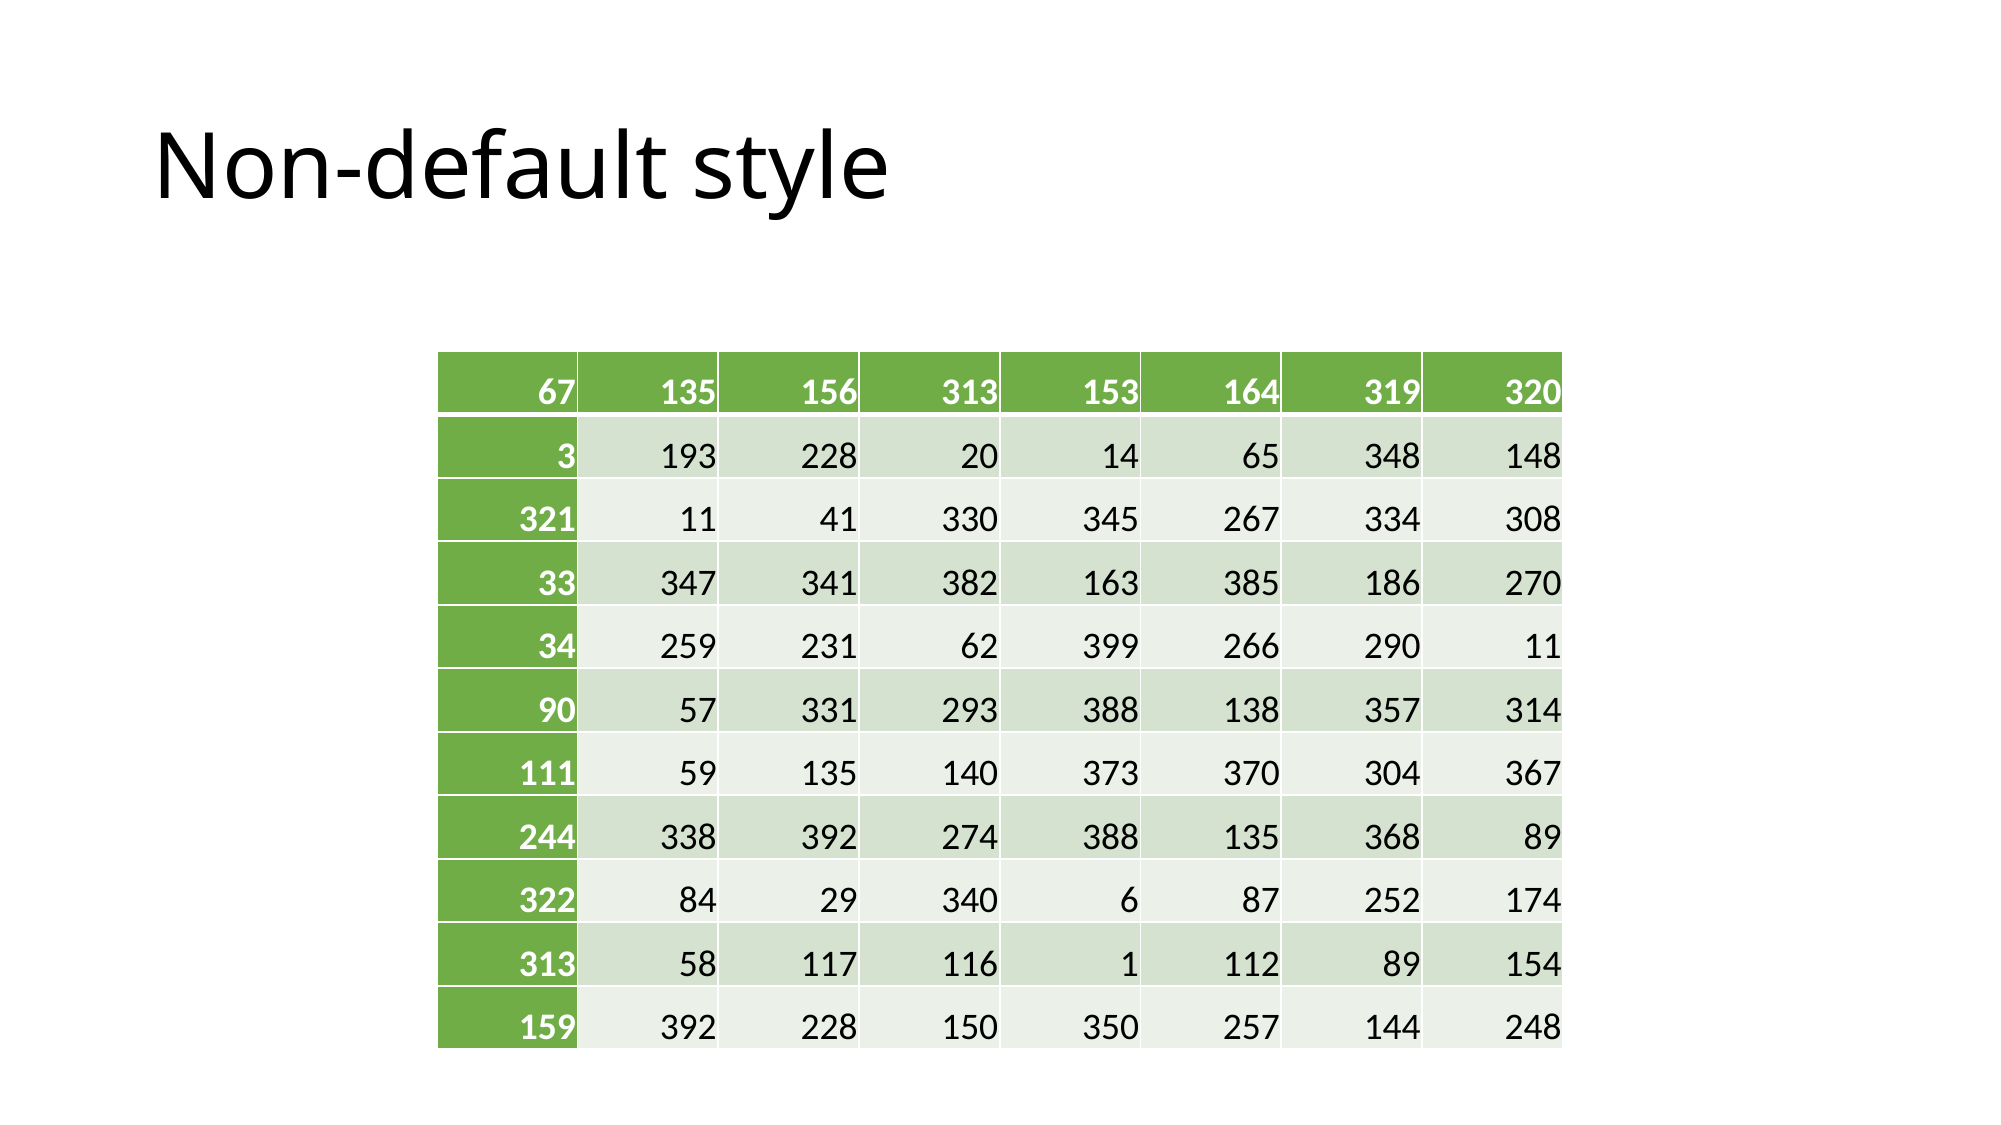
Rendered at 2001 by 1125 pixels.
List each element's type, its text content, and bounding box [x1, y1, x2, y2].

table_cell 58 [578, 923, 717, 985]
table_cell 274 [860, 796, 999, 858]
table_cell 59 [578, 733, 717, 794]
table_cell 148 [1423, 417, 1562, 477]
table_header 313 [860, 352, 999, 412]
table_cell 257 [1141, 987, 1280, 1048]
table_cell 388 [1001, 796, 1140, 858]
table_cell 135 [1141, 796, 1280, 858]
table_cell 6 [1001, 860, 1140, 921]
table_header 156 [719, 352, 858, 412]
table_cell 368 [1282, 796, 1421, 858]
table_cell 154 [1423, 923, 1562, 985]
table_cell 159 [438, 987, 577, 1048]
table_cell 367 [1423, 733, 1562, 794]
table_cell 244 [438, 796, 577, 858]
table_cell 370 [1141, 733, 1280, 794]
table_cell 20 [860, 417, 999, 477]
table_cell 388 [1001, 669, 1140, 731]
table_cell 84 [578, 860, 717, 921]
table_cell 174 [1423, 860, 1562, 921]
title Non-default style [137, 59, 1863, 278]
table_cell 330 [860, 479, 999, 540]
table_cell 90 [438, 669, 577, 731]
table_cell 293 [860, 669, 999, 731]
table_cell 62 [860, 606, 999, 667]
table_cell 308 [1423, 479, 1562, 540]
table_cell 392 [578, 987, 717, 1048]
table_cell 382 [860, 542, 999, 604]
table_cell 57 [578, 669, 717, 731]
table_cell 322 [438, 860, 577, 921]
table_cell 350 [1001, 987, 1140, 1048]
table_cell 228 [719, 417, 858, 477]
table_cell 348 [1282, 417, 1421, 477]
table_cell 334 [1282, 479, 1421, 540]
table_cell 163 [1001, 542, 1140, 604]
table_cell 399 [1001, 606, 1140, 667]
table_cell 33 [438, 542, 577, 604]
table_header 320 [1423, 352, 1562, 412]
table_cell 138 [1141, 669, 1280, 731]
table_cell 340 [860, 860, 999, 921]
table_cell 392 [719, 796, 858, 858]
table_cell 135 [719, 733, 858, 794]
table_cell 111 [438, 733, 577, 794]
table_header 153 [1001, 352, 1140, 412]
table_cell 345 [1001, 479, 1140, 540]
table_cell 331 [719, 669, 858, 731]
table_cell 270 [1423, 542, 1562, 604]
table_cell 231 [719, 606, 858, 667]
table_cell 34 [438, 606, 577, 667]
table_cell 11 [1423, 606, 1562, 667]
table_cell 290 [1282, 606, 1421, 667]
table_cell 193 [578, 417, 717, 477]
table_header 67 [438, 352, 577, 412]
table_cell 347 [578, 542, 717, 604]
table_cell 11 [578, 479, 717, 540]
table_cell 41 [719, 479, 858, 540]
table_cell 321 [438, 479, 577, 540]
table_cell 87 [1141, 860, 1280, 921]
table_cell 373 [1001, 733, 1140, 794]
table_cell 89 [1423, 796, 1562, 858]
table_header 135 [578, 352, 717, 412]
table_cell 140 [860, 733, 999, 794]
table_cell 3 [438, 417, 577, 477]
table_cell 304 [1282, 733, 1421, 794]
table_cell 338 [578, 796, 717, 858]
table_cell 117 [719, 923, 858, 985]
table_cell 29 [719, 860, 858, 921]
table_cell 357 [1282, 669, 1421, 731]
table_cell 385 [1141, 542, 1280, 604]
table_cell 314 [1423, 669, 1562, 731]
table_cell 313 [438, 923, 577, 985]
table_cell 228 [719, 987, 858, 1048]
table_cell 112 [1141, 923, 1280, 985]
table_cell 259 [578, 606, 717, 667]
table_cell 150 [860, 987, 999, 1048]
table_cell 116 [860, 923, 999, 985]
table_header 319 [1282, 352, 1421, 412]
table_cell 14 [1001, 417, 1140, 477]
table_cell 341 [719, 542, 858, 604]
table_cell 186 [1282, 542, 1421, 604]
table_cell 248 [1423, 987, 1562, 1048]
table_cell 266 [1141, 606, 1280, 667]
table_cell 144 [1282, 987, 1421, 1048]
table_cell 267 [1141, 479, 1280, 540]
table_cell 1 [1001, 923, 1140, 985]
table_cell 65 [1141, 417, 1280, 477]
table_cell 252 [1282, 860, 1421, 921]
table_cell 89 [1282, 923, 1421, 985]
table_header 164 [1141, 352, 1280, 412]
